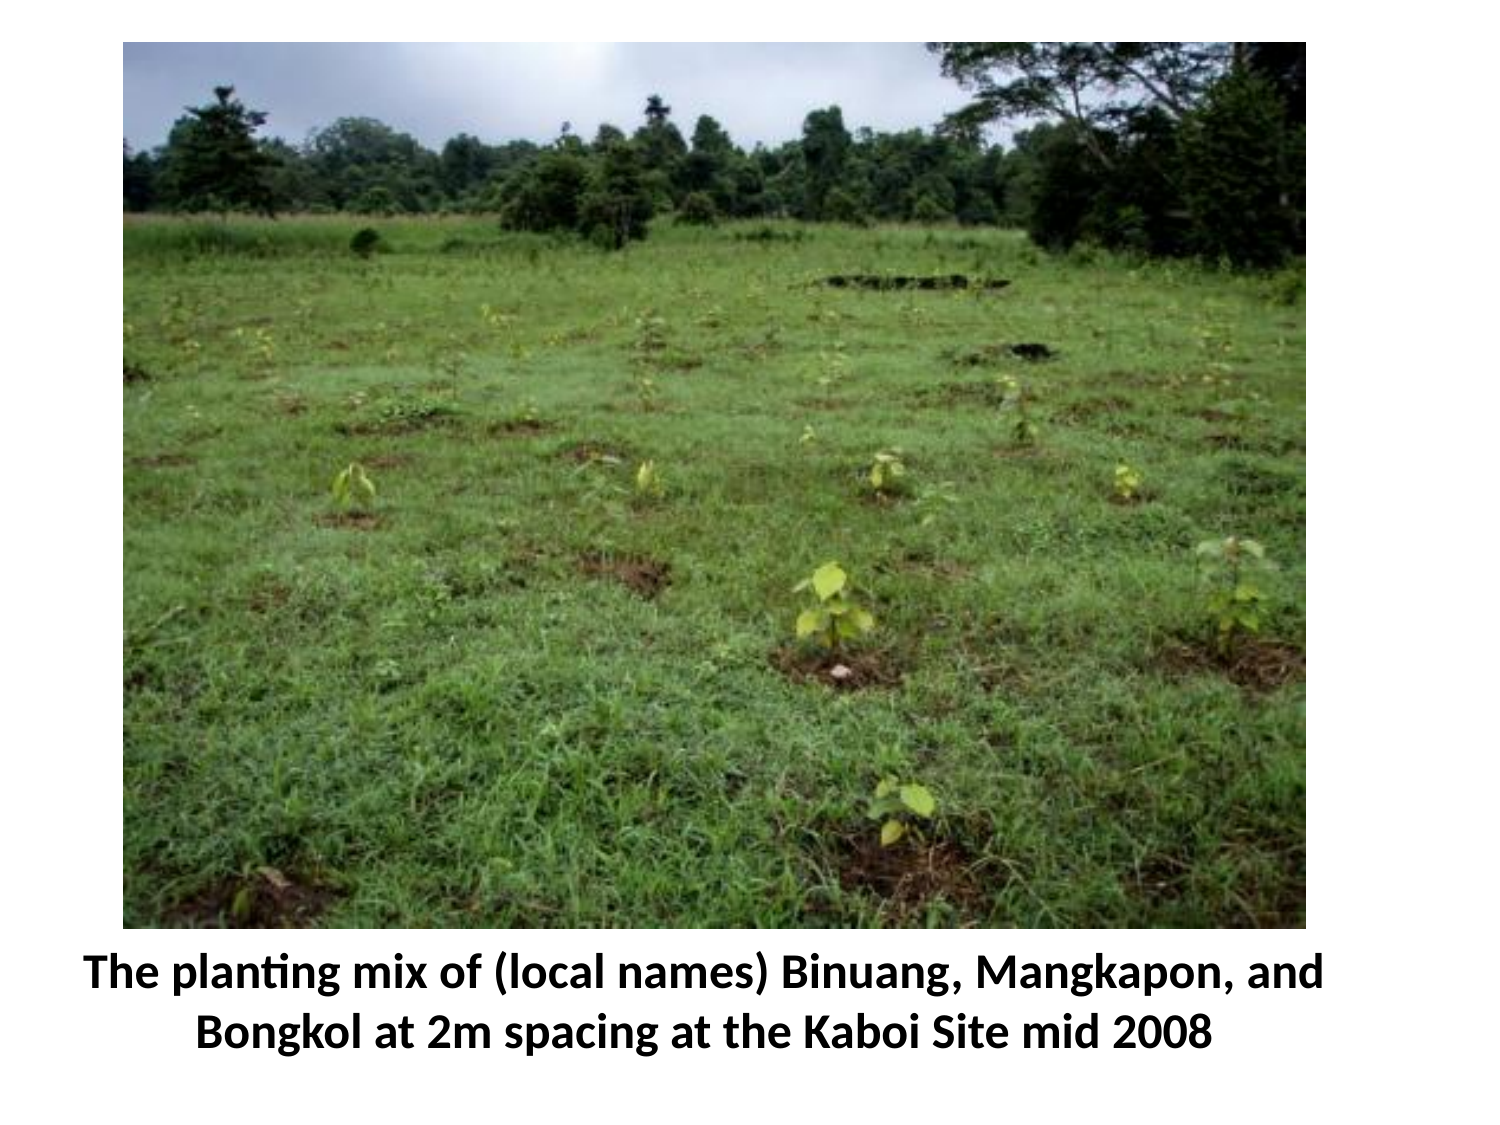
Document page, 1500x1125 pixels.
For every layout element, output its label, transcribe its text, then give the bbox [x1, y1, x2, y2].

picture [123, 42, 1306, 929]
title The planting mix of (local names) Binuang, Mangkapon, and Bongkol at 2m spacing at the Kaboi Site mid 2008 [29, 905, 1380, 1093]
